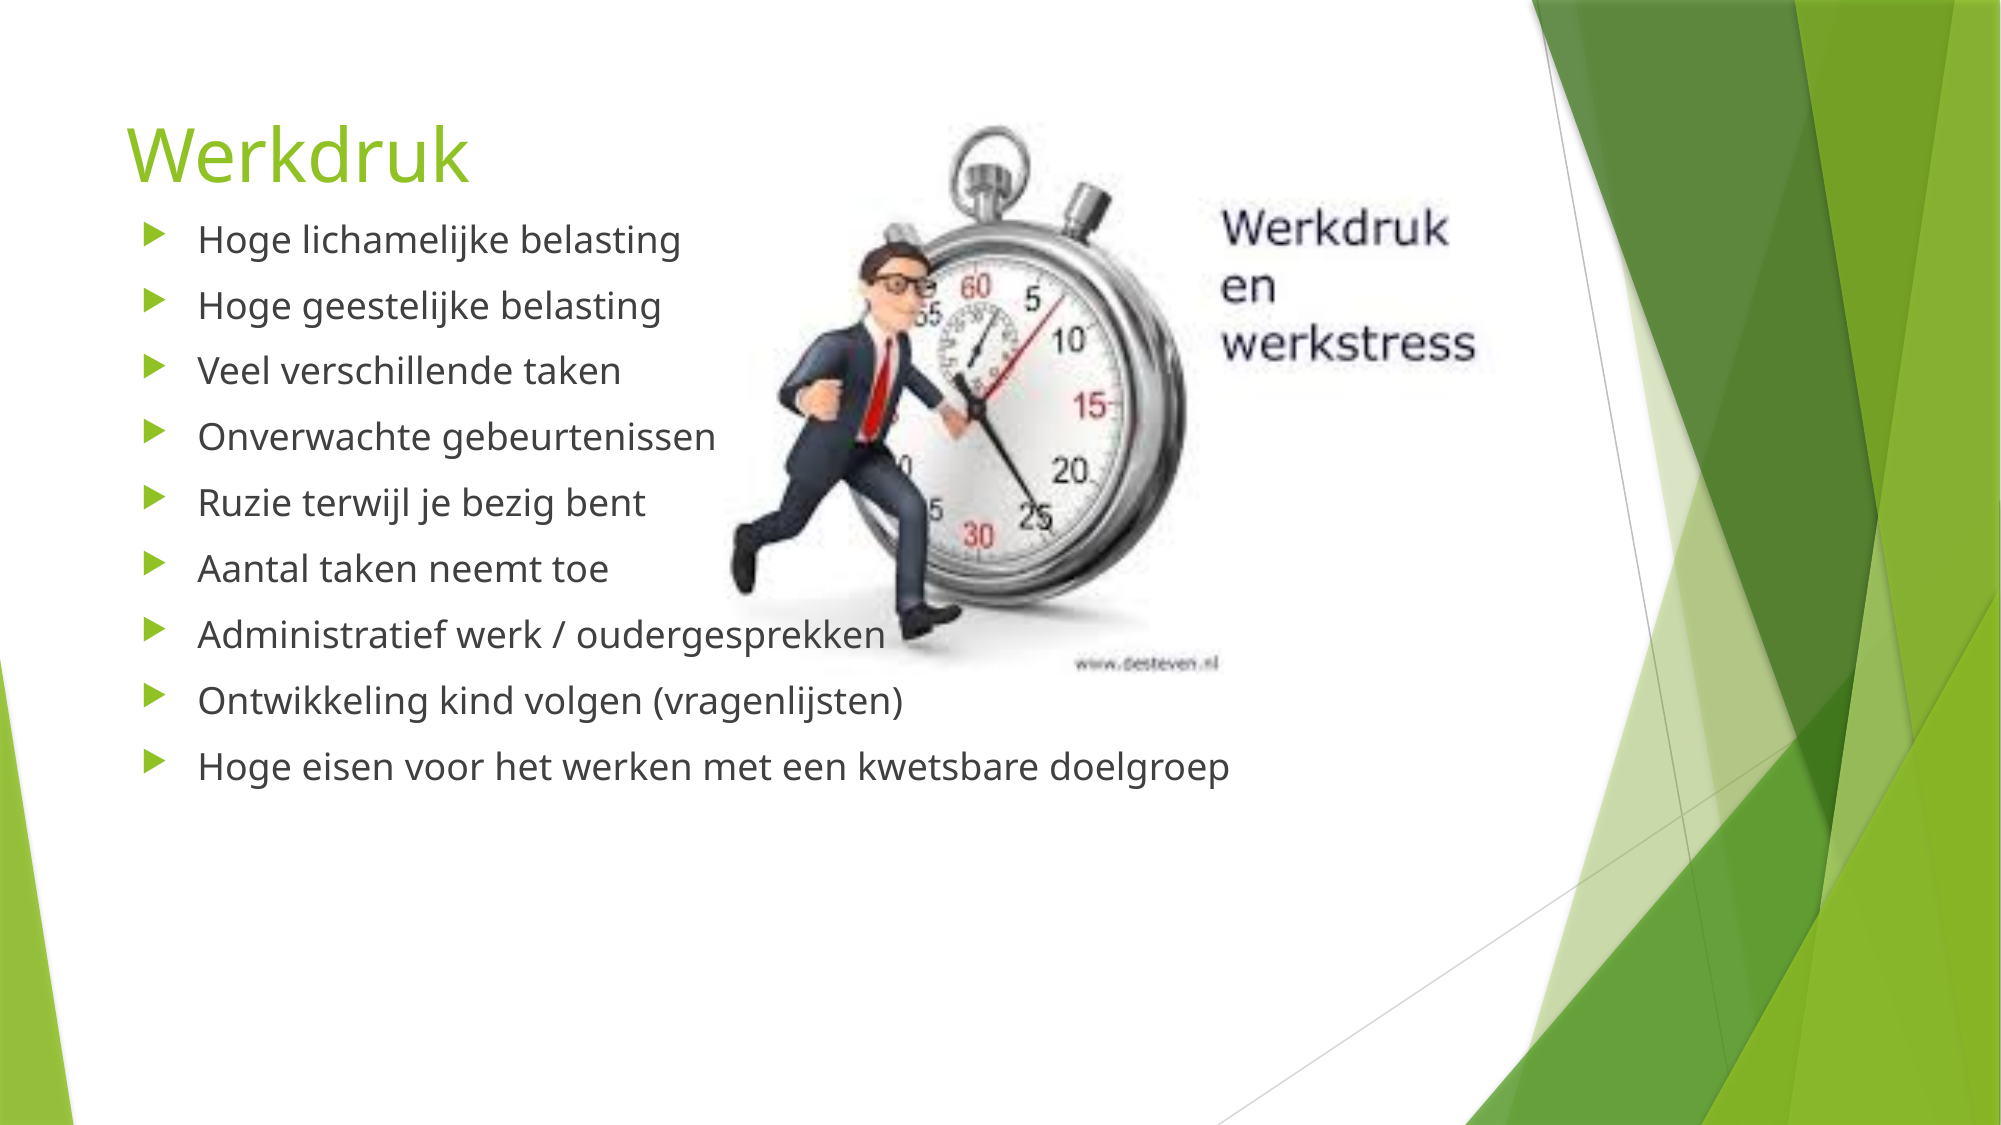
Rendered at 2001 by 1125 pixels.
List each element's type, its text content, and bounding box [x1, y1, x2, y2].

list Hoge lichamelijke belasting Hoge geestelijke belasting Veel verschillende taken Onverwachte gebeurtenissen Ruzie terwijl je bezig bent Aantal taken neemt toe Administratief werk / oudergesprekken Ontwikkeling kind volgen (vragenlijsten) Hoge eisen voor het werken met een kwetsbare doelgroep [126, 208, 1537, 845]
picture [699, 99, 1522, 697]
title Werkdruk [111, 99, 698, 317]
